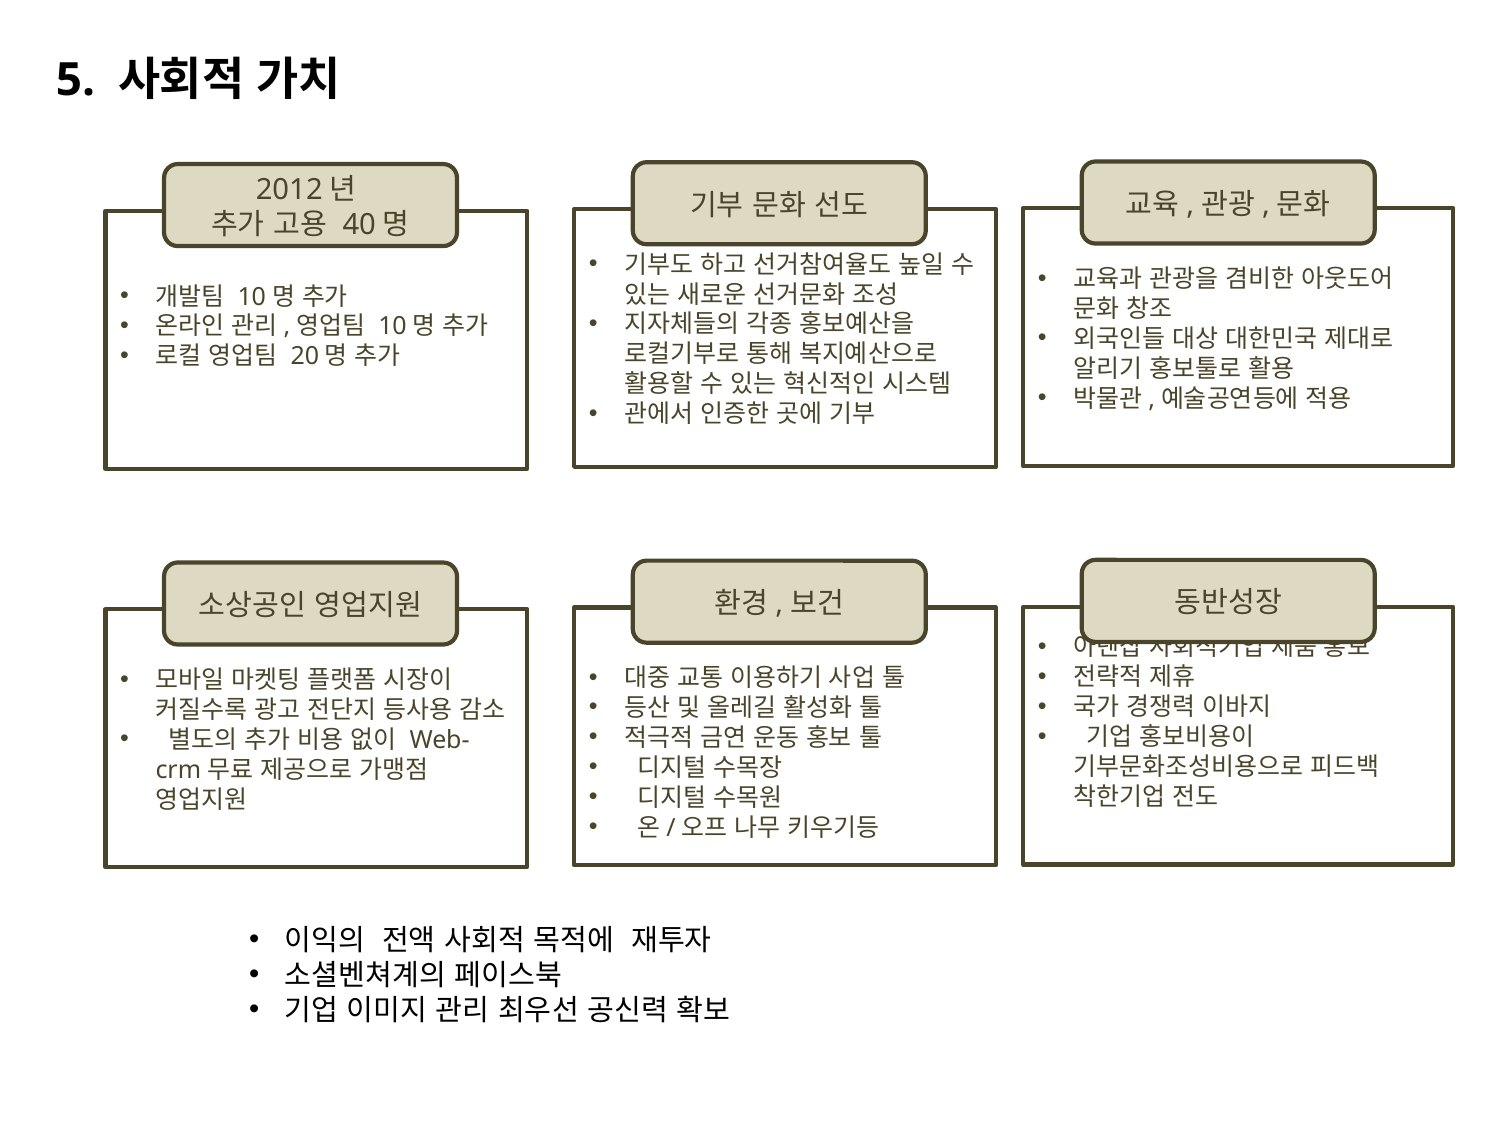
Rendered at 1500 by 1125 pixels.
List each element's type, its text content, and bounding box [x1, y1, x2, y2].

text_box 기부 문화 선도 [630, 160, 928, 247]
text_box 동반성장 [1079, 557, 1377, 645]
text_box 기부도 하고 선거참여율도 높일 수 있는 새로운 선거문화 조성 지자체들의 각종 홍보예산을 로컬기부로 통해 복지예산으로 활용할 수 있는 혁신적인 시스템 관에서 인증한 곳에 기부 [572, 207, 998, 469]
text_box 2012년 추가 고용 40명 [161, 161, 460, 249]
text_box 5. 사회적 가치 [41, 42, 1488, 113]
text_box 환경,보건 [630, 558, 928, 645]
text_box 대중 교통 이용하기 사업 툴 등산 및 올레길 활성화 툴 적극적 금연 운동 홍보 툴 디지털 수목장 디지털 수목원 온/오프 나무 키우기등 [572, 605, 998, 867]
text_box 모바일 마켓팅 플랫폼 시장이 커질수록 광고 전단지 등사용 감소 별도의 추가 비용 없이 Web-crm무료 제공으로 가맹점 영업지원 [103, 607, 529, 869]
text_box 교육,관광,문화 [1079, 159, 1377, 246]
text_box 이익의 전액 사회적 목적에 재투자 소셜벤쳐계의 페이스북 기업 이미지 관리 최우선 공신력 확보 [234, 913, 1266, 1034]
text_box 교육과 관광을 겸비한 아웃도어 문화 창조 외국인들 대상 대한민국 제대로 알리기 홍보툴로 활용 박물관,예술공연등에 적용 [1021, 206, 1455, 468]
text_box 아덴샵 사회적기업 제품 홍보 전략적 제휴 국가 경쟁력 이바지 기업 홍보비용이 기부문화조성비용으로 피드백 착한기업 전도 [1021, 605, 1455, 867]
text_box 개발팀 10명 추가 온라인 관리,영업팀 10명 추가 로컬 영업팀 20명 추가 [103, 209, 529, 471]
text_box 소상공인 영업지원 [161, 560, 460, 647]
